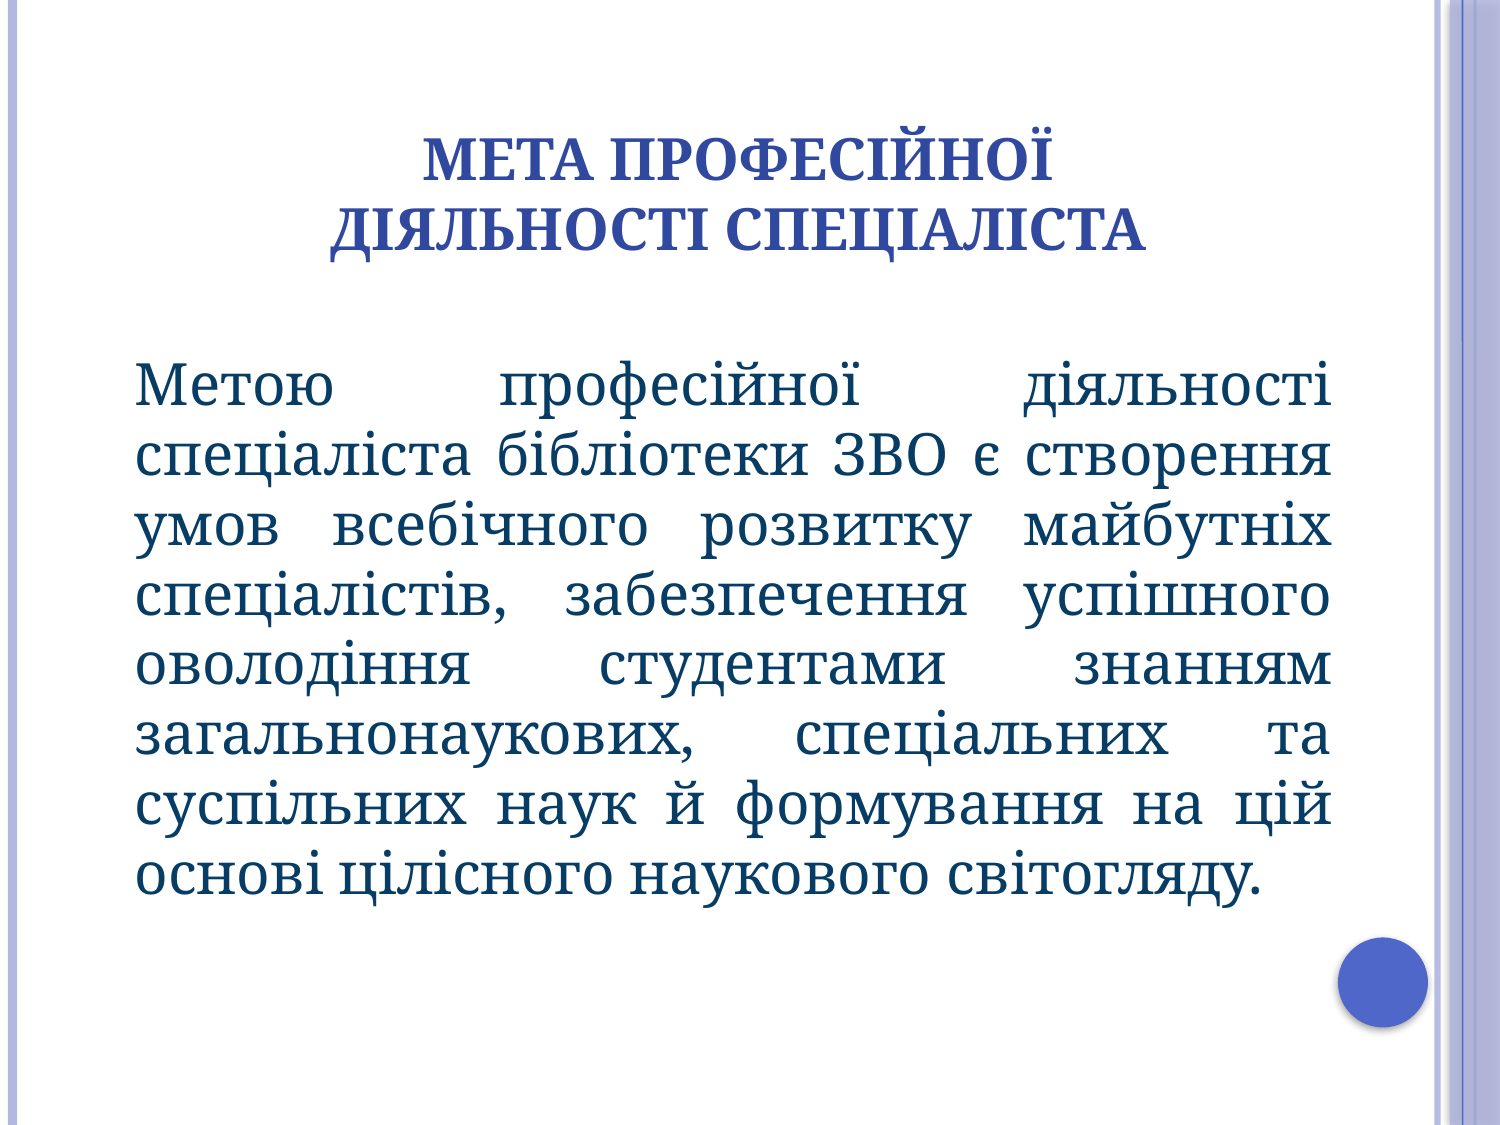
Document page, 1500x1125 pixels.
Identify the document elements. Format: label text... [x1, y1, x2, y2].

list Метою професійної діяльності спеціаліста бібліотеки ЗВО є створення умов всебічного розвитку майбутніх спеціалістів, забезпечення успішного оволодіння студентами знанням загальнонаукових, спеціальних та суспільних наук й формування на цій основі цілісного наукового світогляду. [75, 339, 1348, 1062]
title Мета професійної діяльності спеціаліста [222, 128, 1254, 270]
